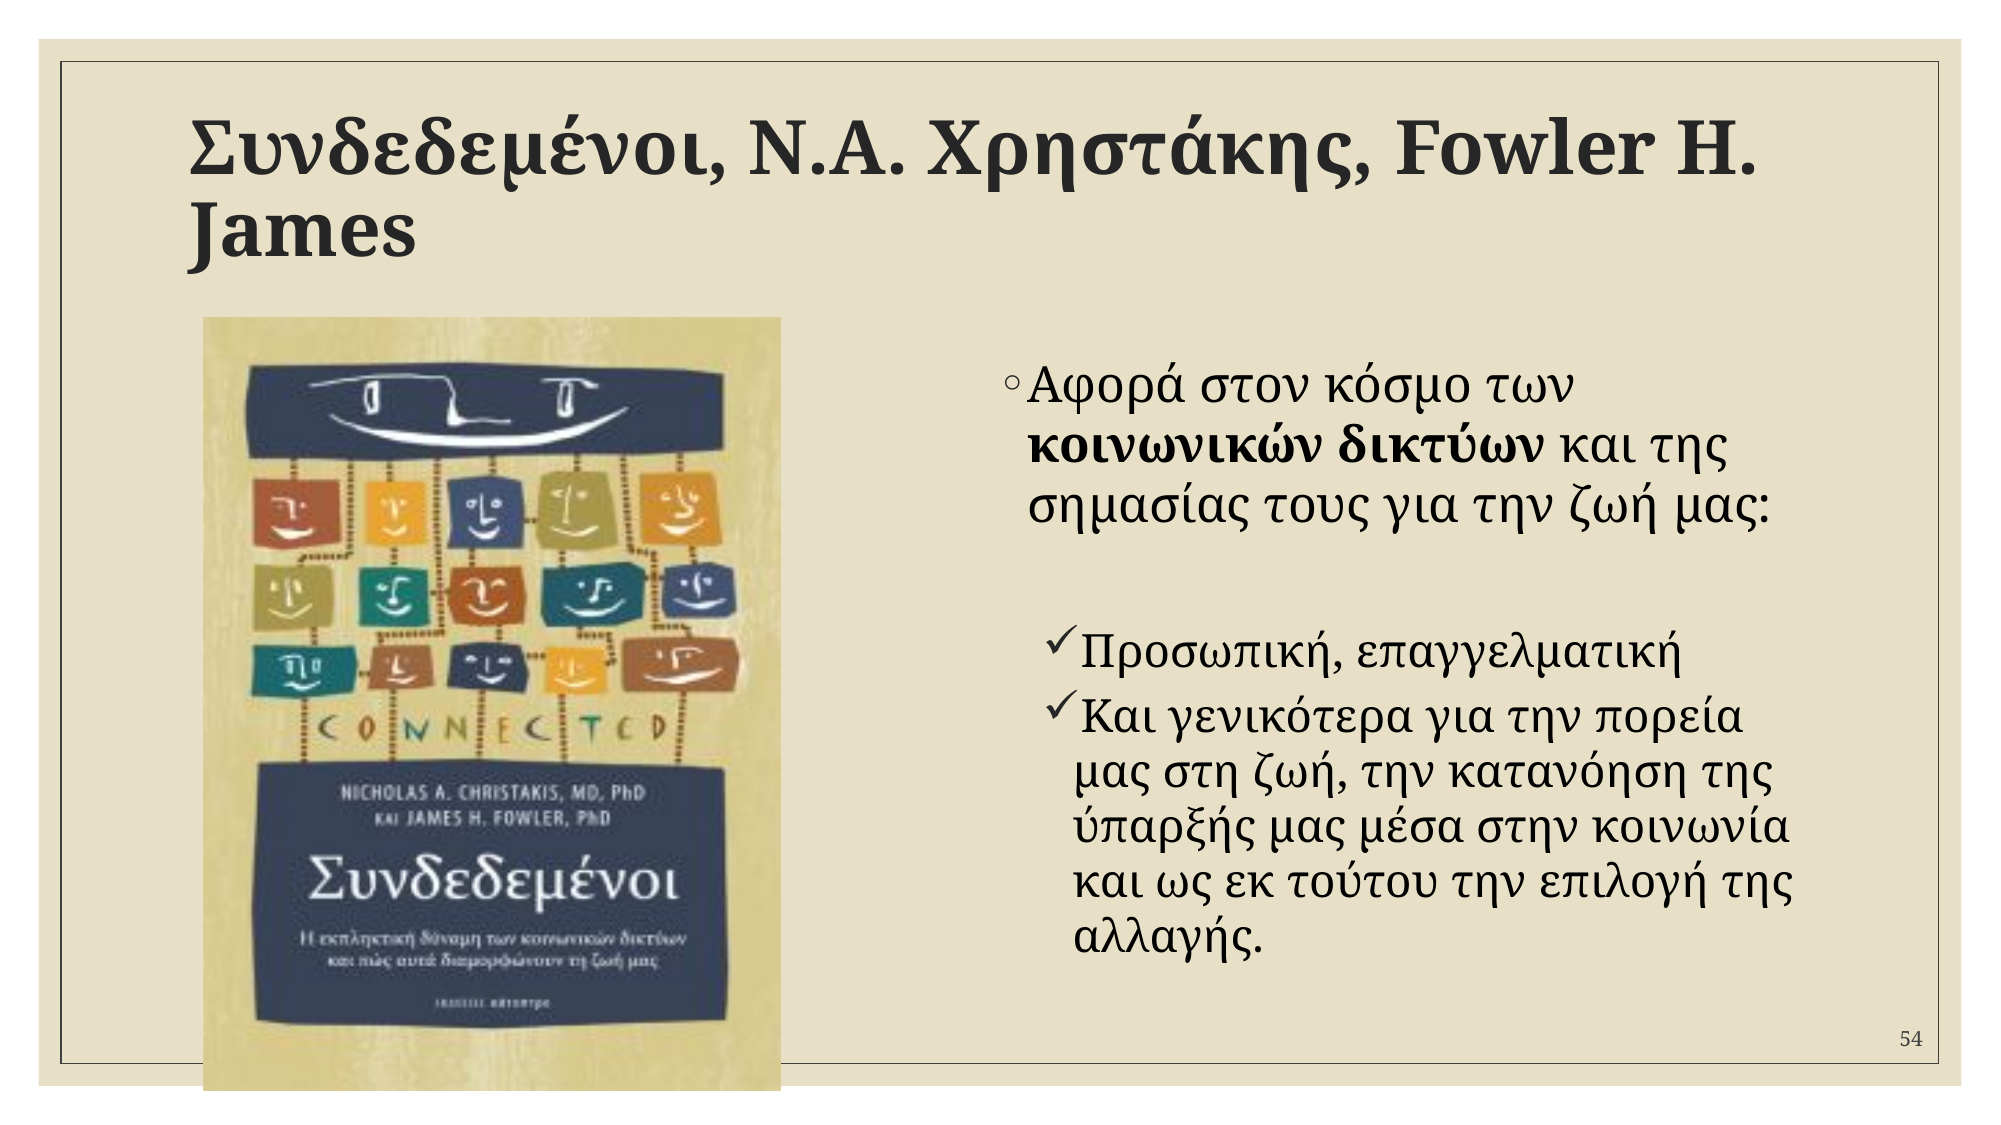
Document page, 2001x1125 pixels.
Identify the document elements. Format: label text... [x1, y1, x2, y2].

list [203, 317, 781, 1091]
list Αφορά στον κόσμο των κοινωνικών δικτύων και της σημασίας τους για την ζωή μας: Προσωπική, επαγγελματική Και γενικότερα για την πορεία μας στη ζωή, την κατανόηση της ύπαρξής μας μέσα στην κοινωνία και ως εκ τούτου την επιλογή της αλλαγής. [982, 345, 1825, 1047]
title Συνδεδεμένοι, Ν.Α. Χρηστάκης, Fowler H. James [174, 78, 1825, 304]
slide_number 54 [1697, 1019, 1938, 1062]
